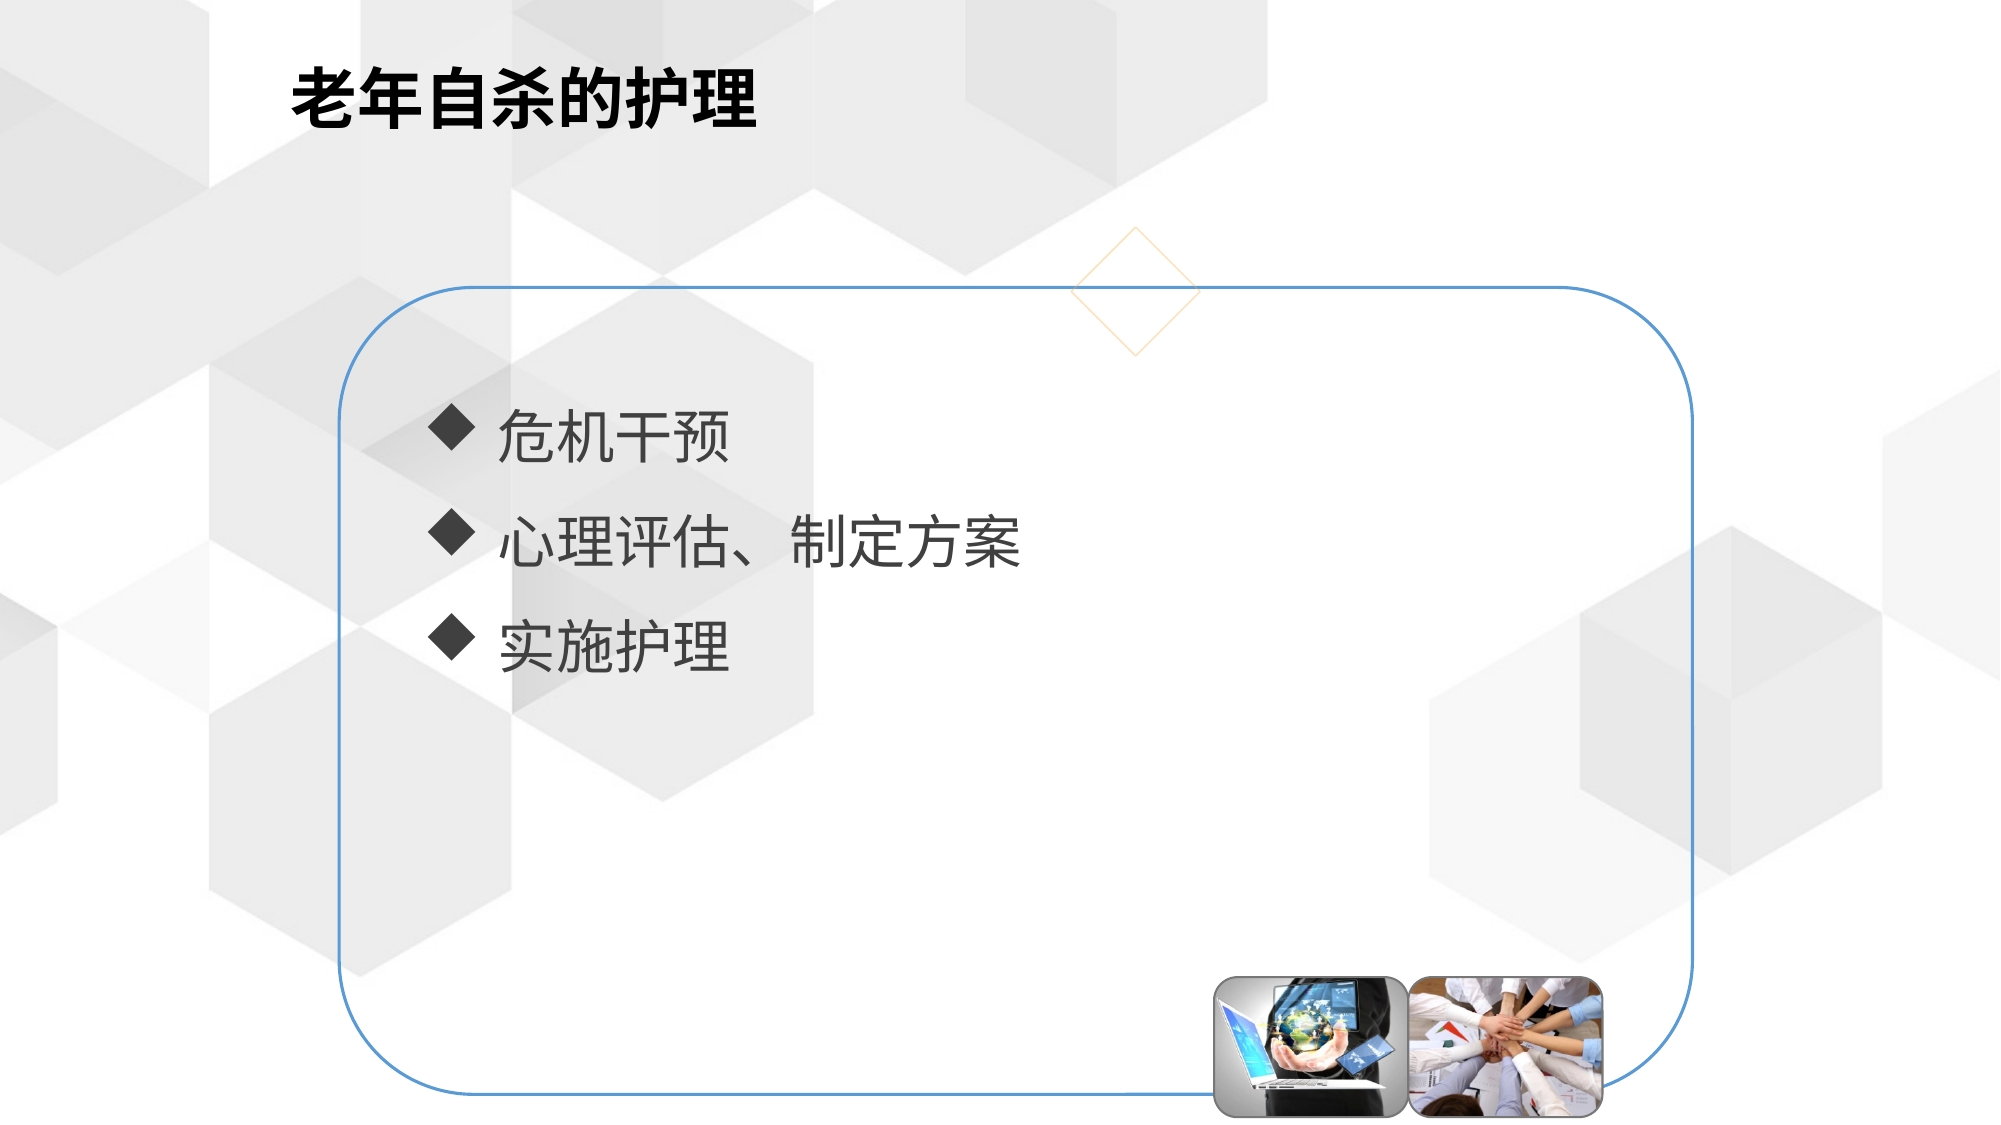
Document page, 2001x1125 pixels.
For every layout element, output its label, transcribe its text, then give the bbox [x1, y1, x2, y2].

text_box 危机干预 心理评估、制定方案 实施护理 [408, 357, 1603, 688]
text_box 老年自杀的护理 [85, 58, 964, 136]
text_box [1071, 227, 1201, 356]
text_box [1214, 977, 1408, 1118]
text_box [339, 287, 1693, 1095]
text_box [1408, 977, 1603, 1118]
picture [0, 0, 2000, 1125]
